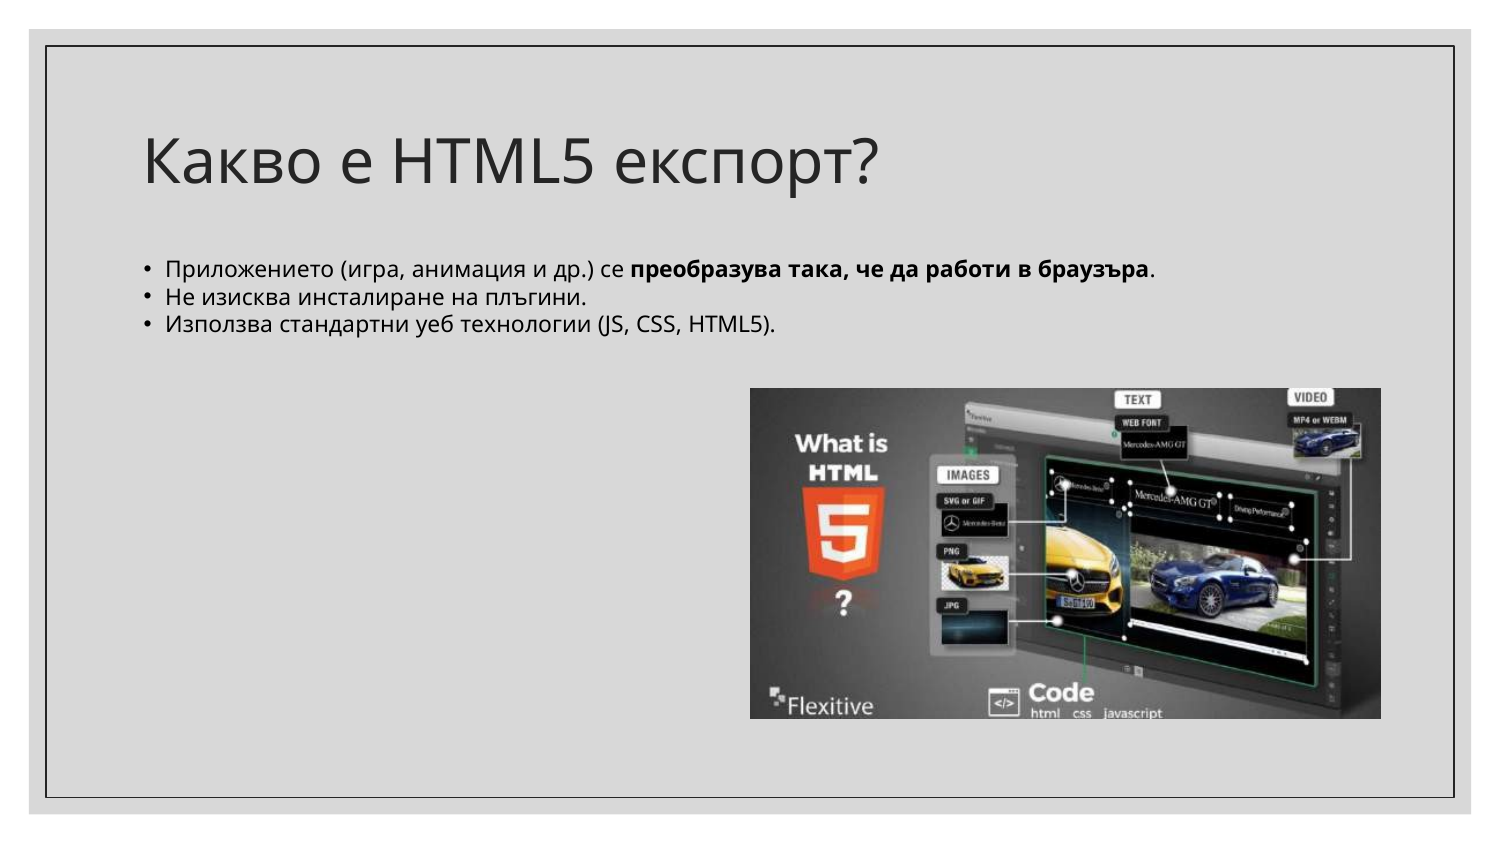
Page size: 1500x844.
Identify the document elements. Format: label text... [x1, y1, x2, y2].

text_box Приложението (игра, анимация и др.) се преобразува така, че да работи в браузъра. Не изисква инсталиране на плъгини. Използва стандартни уеб технологии (JS, CSS, HTML5). [141, 252, 1181, 337]
title Какво е HTML5 експорт? [140, 85, 1339, 262]
picture [749, 387, 1381, 720]
